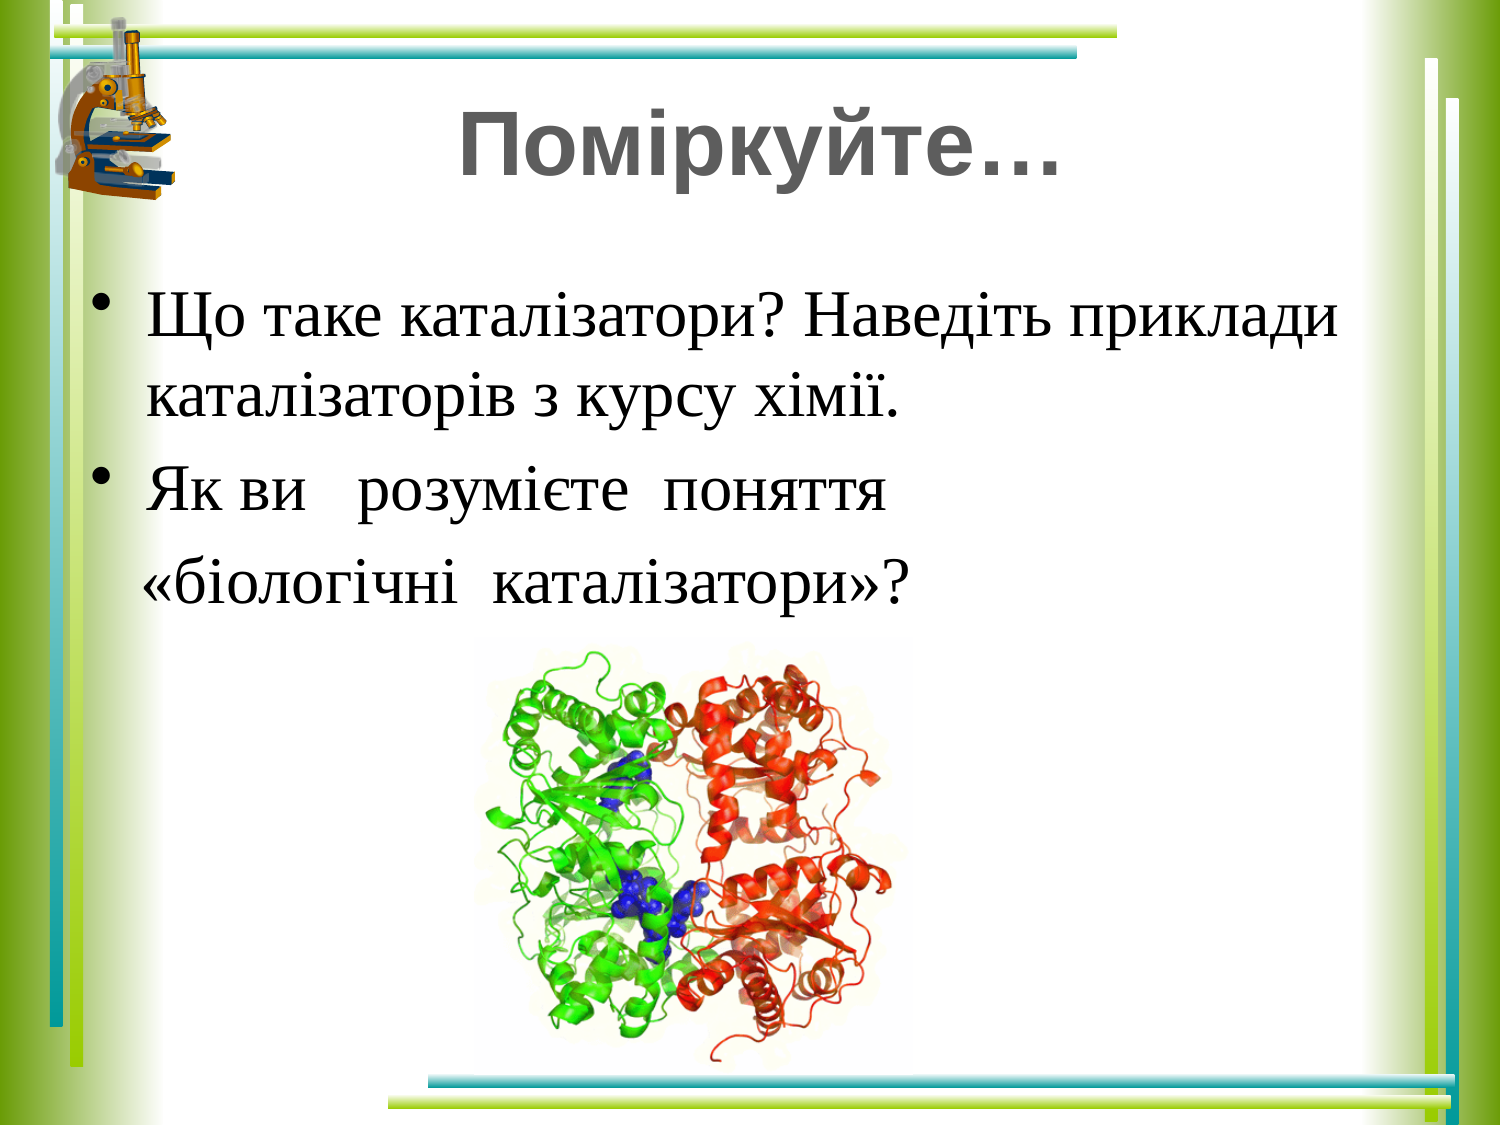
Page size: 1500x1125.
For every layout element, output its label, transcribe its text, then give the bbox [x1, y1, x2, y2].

title Поміркуйте… [74, 44, 1426, 233]
list Що таке каталізатори? Наведіть приклади каталізаторів з курсу хімії. Як ви розумієте поняття «біологічні каталізатори»? [74, 262, 1426, 1006]
picture [474, 637, 913, 1076]
